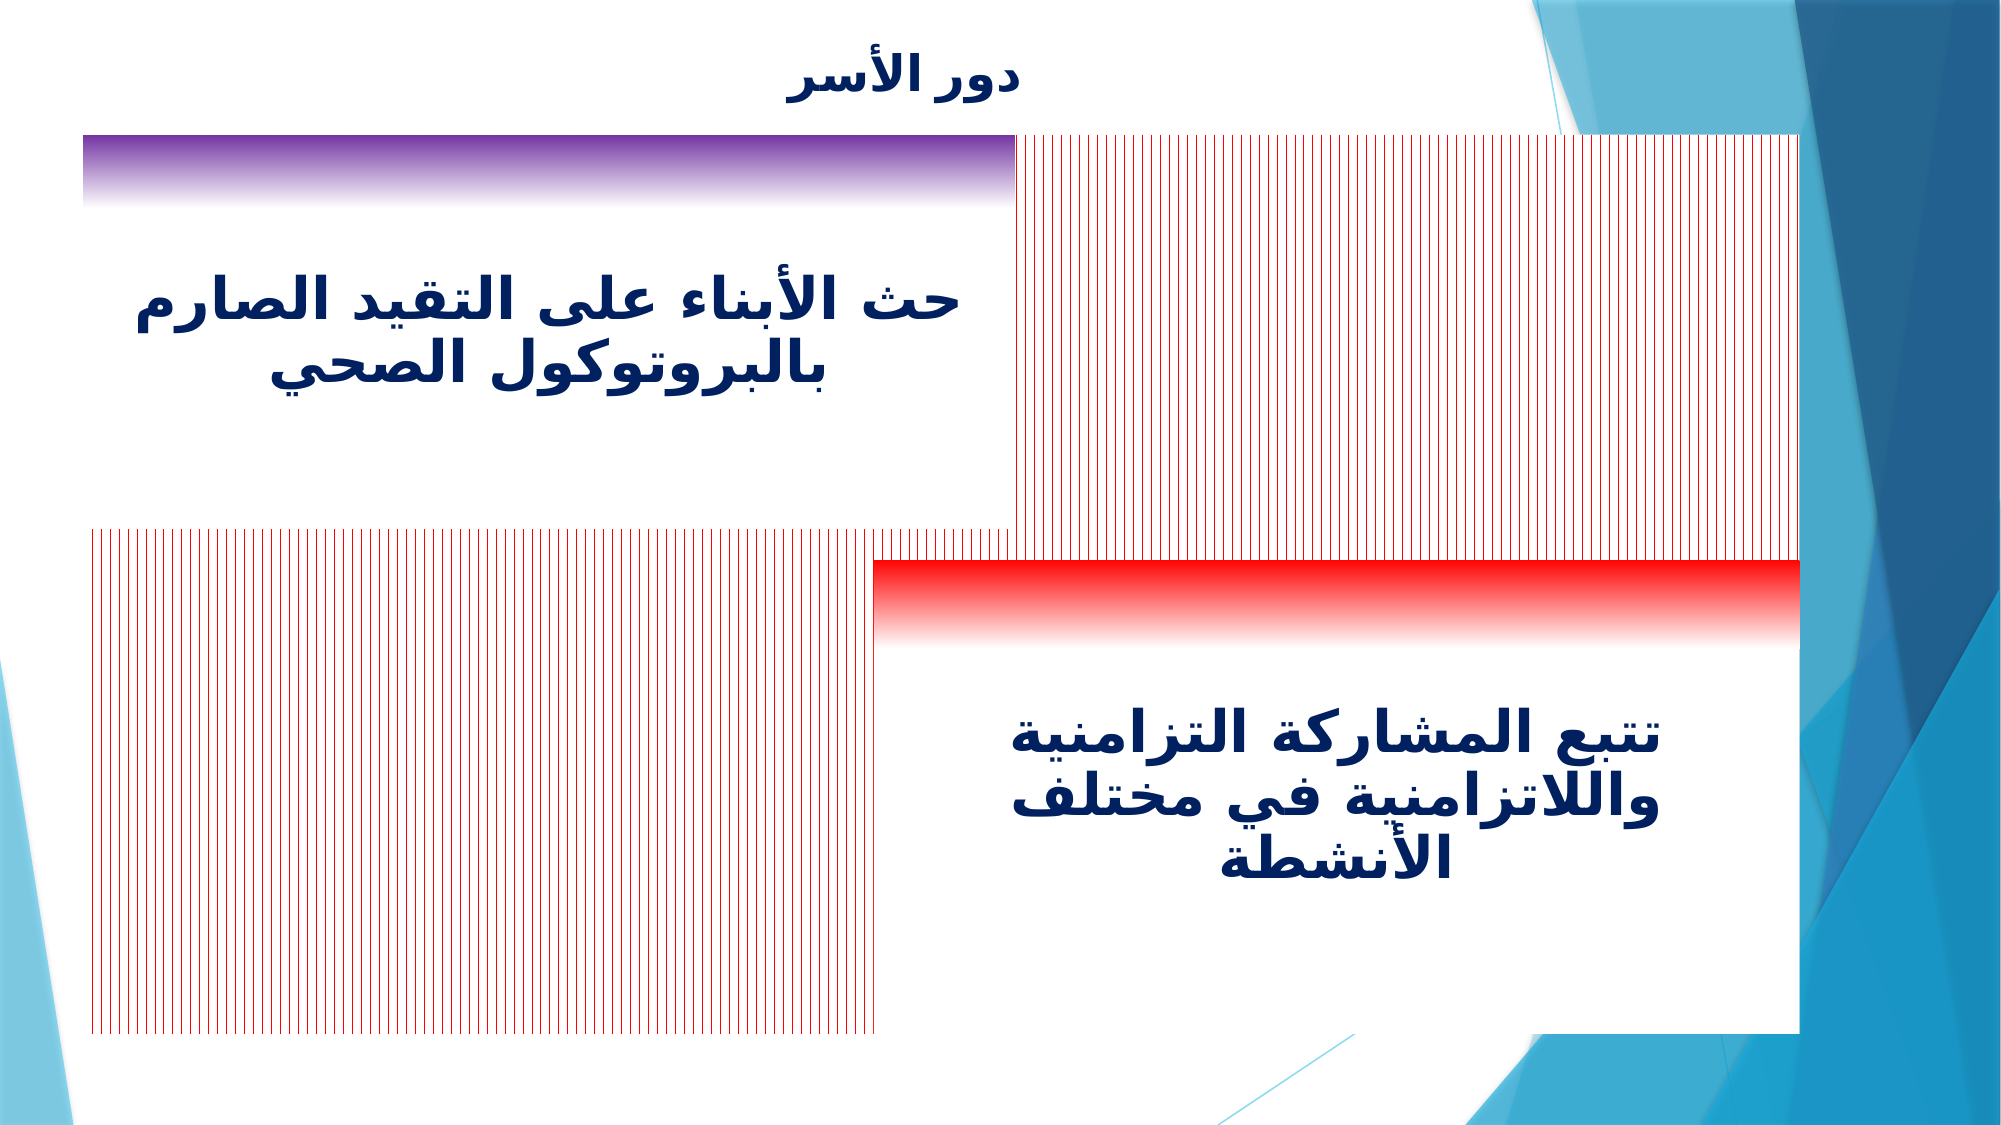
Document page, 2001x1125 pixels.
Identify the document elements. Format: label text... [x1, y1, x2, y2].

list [82, 134, 1800, 1035]
title دور الأسر [200, 16, 1611, 126]
